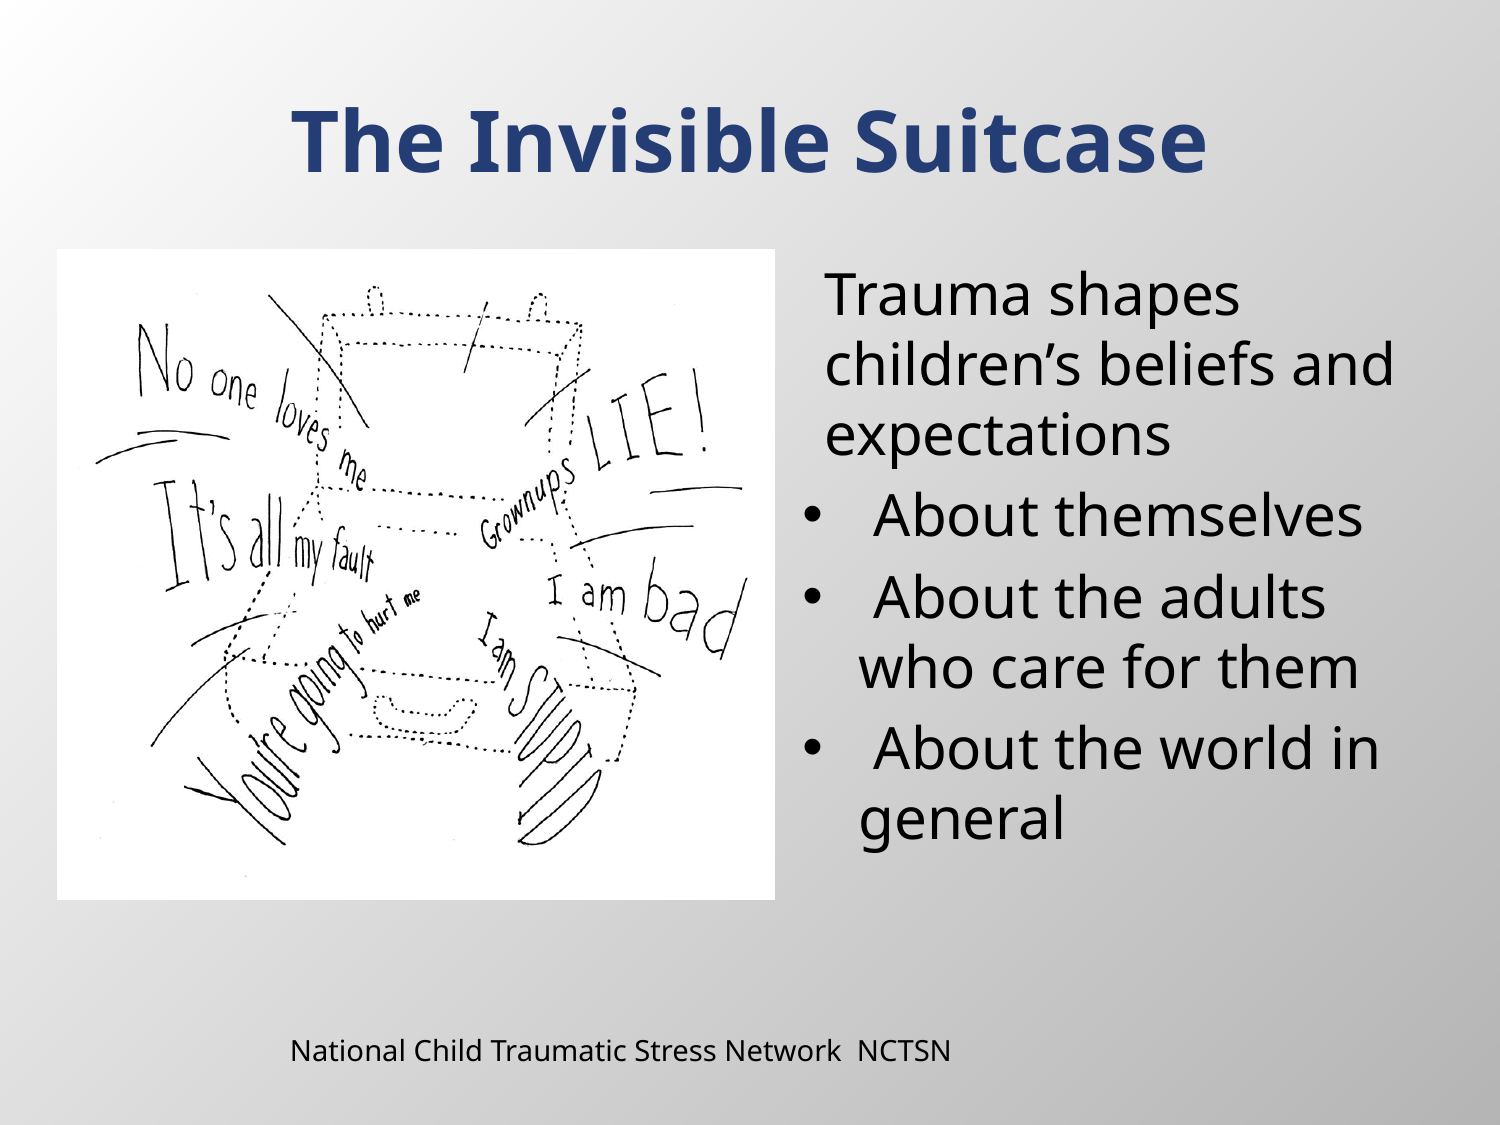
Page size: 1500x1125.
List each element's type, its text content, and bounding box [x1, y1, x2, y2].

list Trauma shapes children’s beliefs and expectations About themselves About the adults who care for them About the world in general [787, 249, 1450, 993]
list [57, 249, 776, 901]
title The Invisible Suitcase [75, 45, 1425, 233]
text_box National Child Traumatic Stress Network NCTSN [274, 1024, 1100, 1075]
